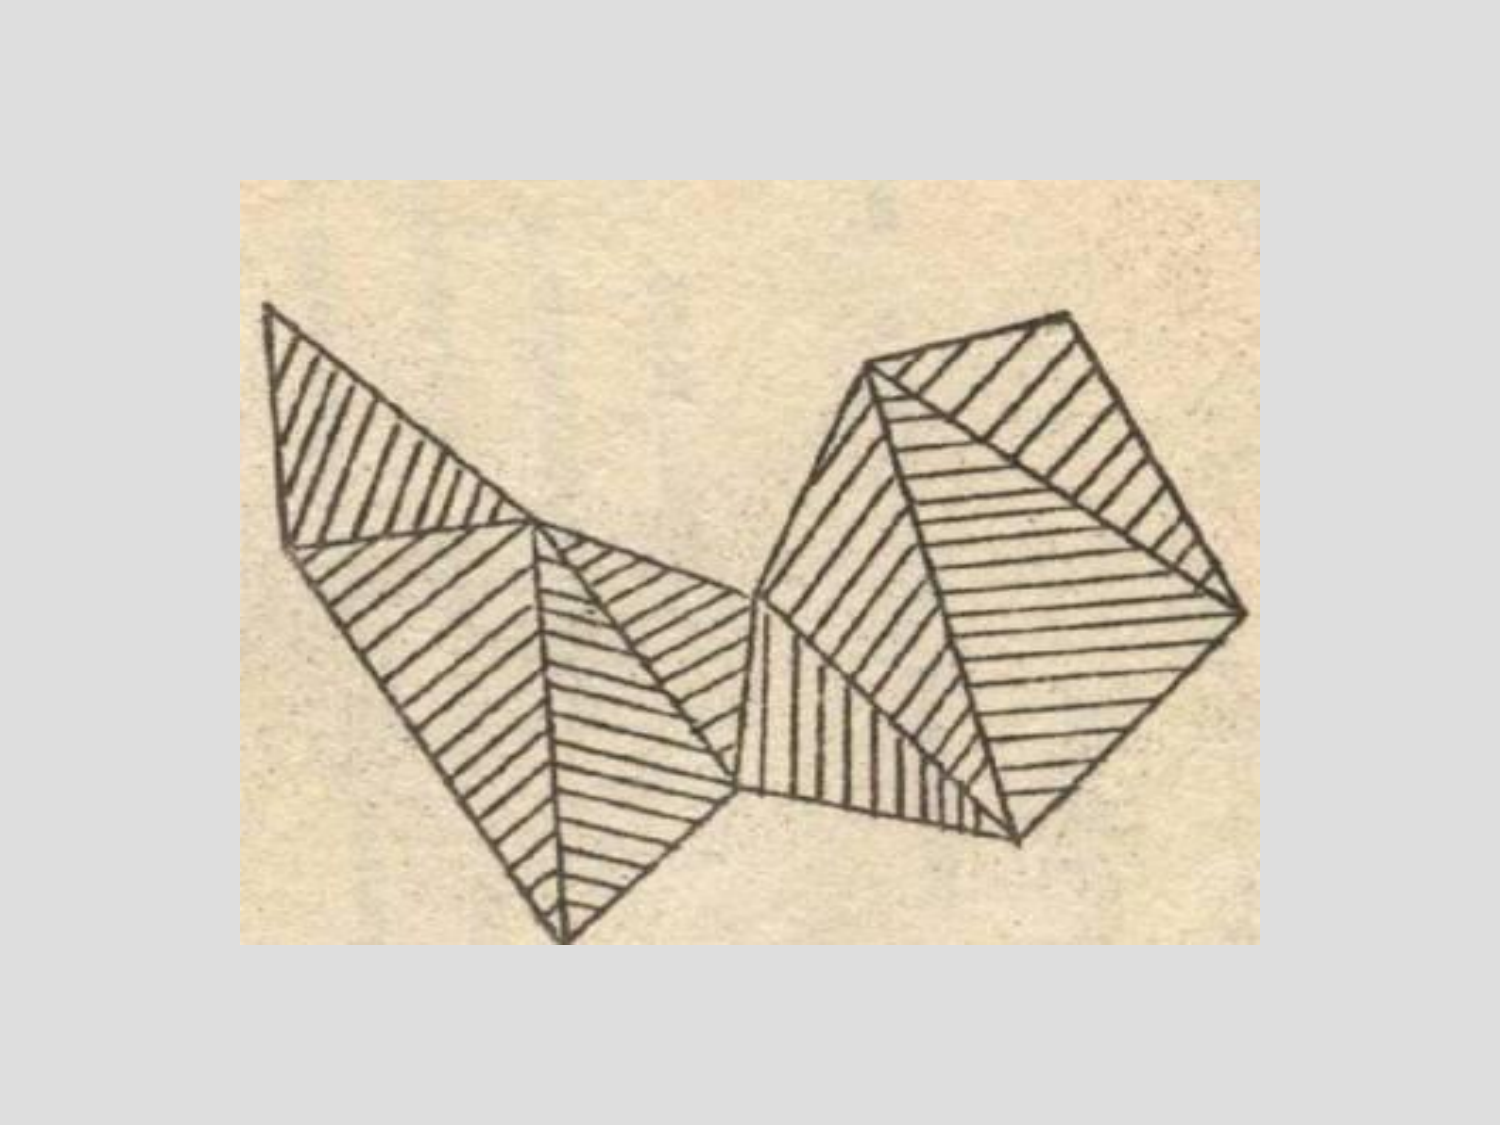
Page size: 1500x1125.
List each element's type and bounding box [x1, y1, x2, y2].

picture [240, 180, 1260, 945]
